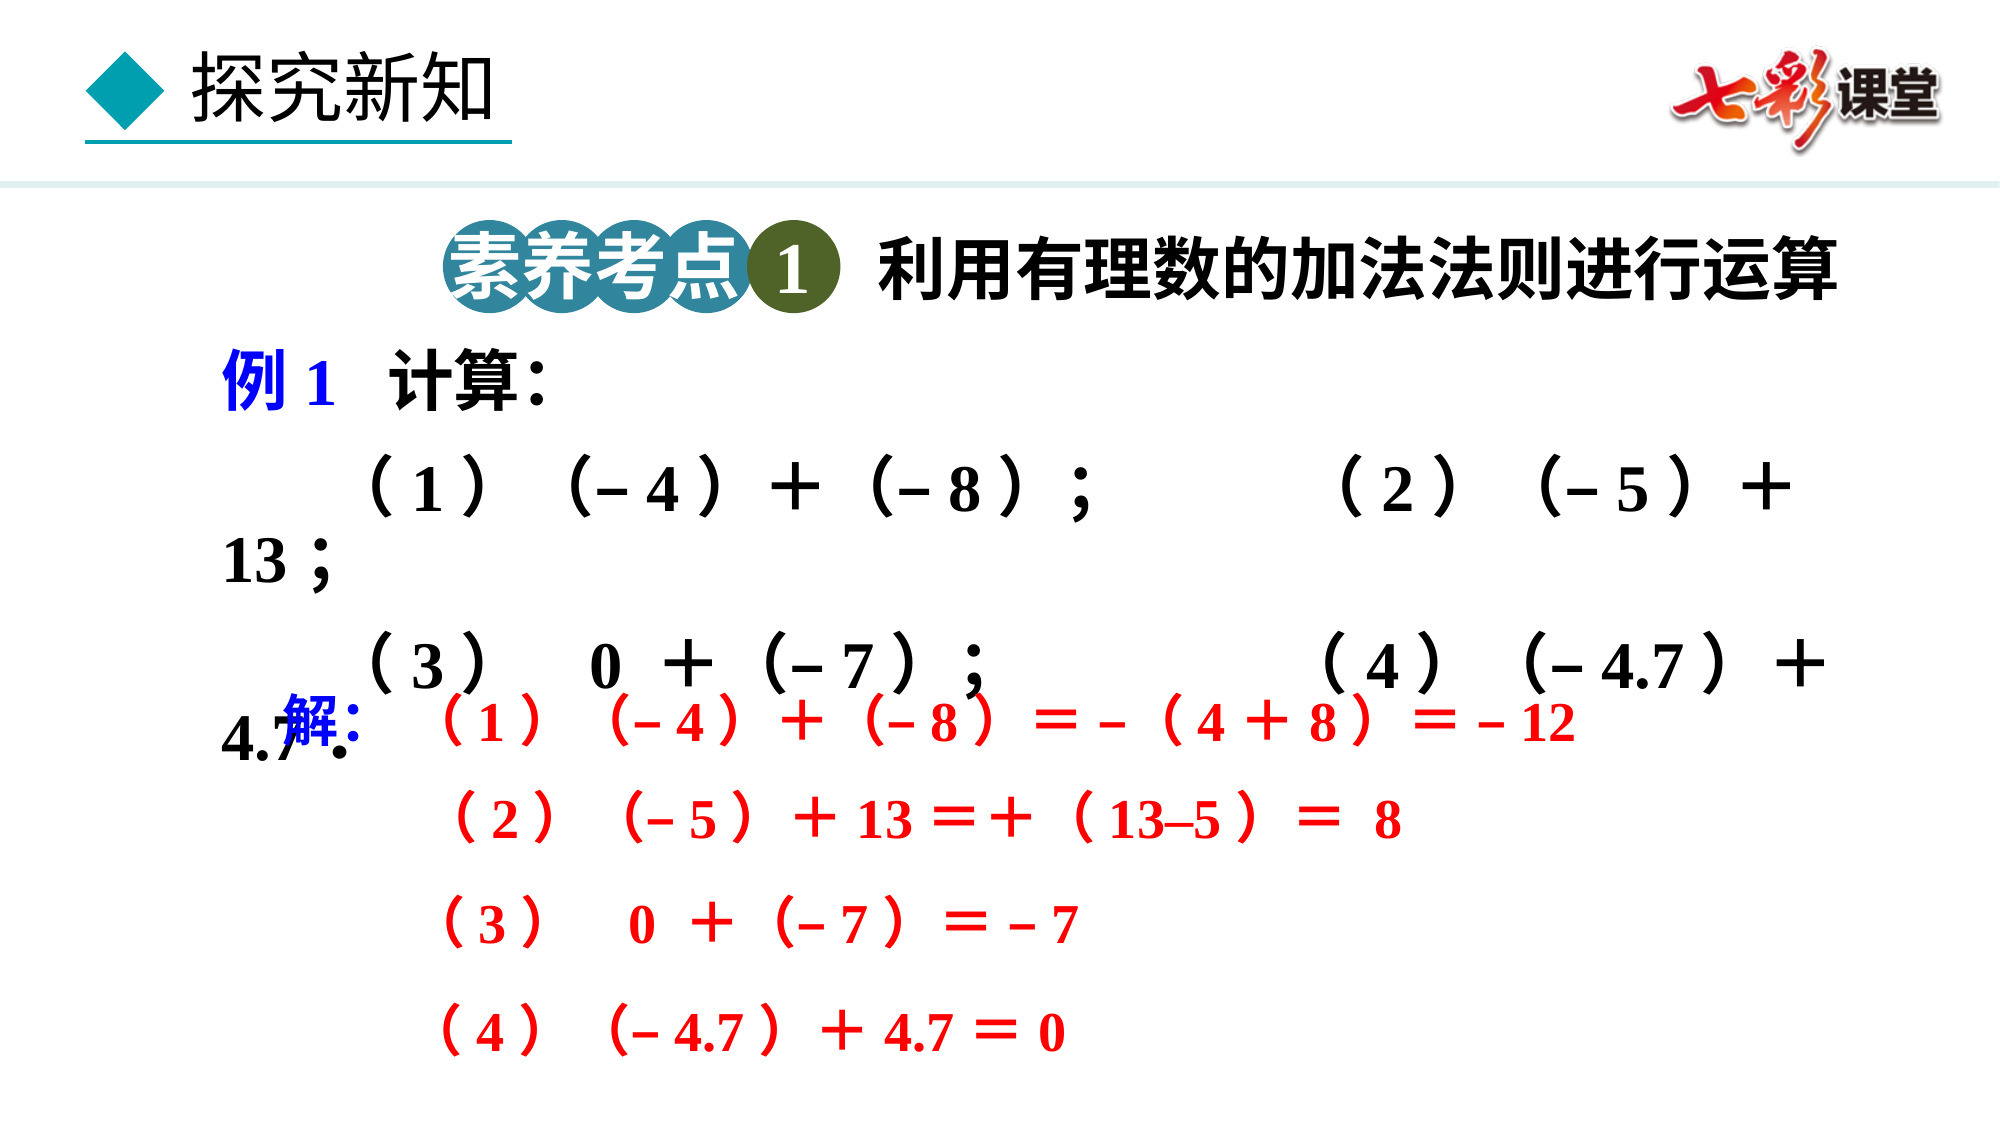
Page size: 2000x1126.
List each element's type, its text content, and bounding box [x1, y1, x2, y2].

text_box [433, 212, 841, 317]
text_box （4）（–4.7）＋4.7＝0 [386, 964, 1507, 1073]
text_box 例1 计算： （1）（–4）＋（–8）； （2）（–5）＋13； （3） 0 ＋（–7）； （4）（–4.7）＋4.7． [201, 338, 1902, 785]
text_box （2）（–5）＋13＝＋（13–5）＝ 8 [375, 752, 1535, 860]
text_box 利用有理数的加法法则进行运算 [857, 215, 1920, 319]
picture [1666, 42, 1948, 157]
text_box 解： （1）（–4）＋（–8）＝ –（4＋8）＝ –12 [262, 655, 1909, 764]
text_box （3） 0 ＋（–7）＝ –7 [389, 856, 1212, 964]
